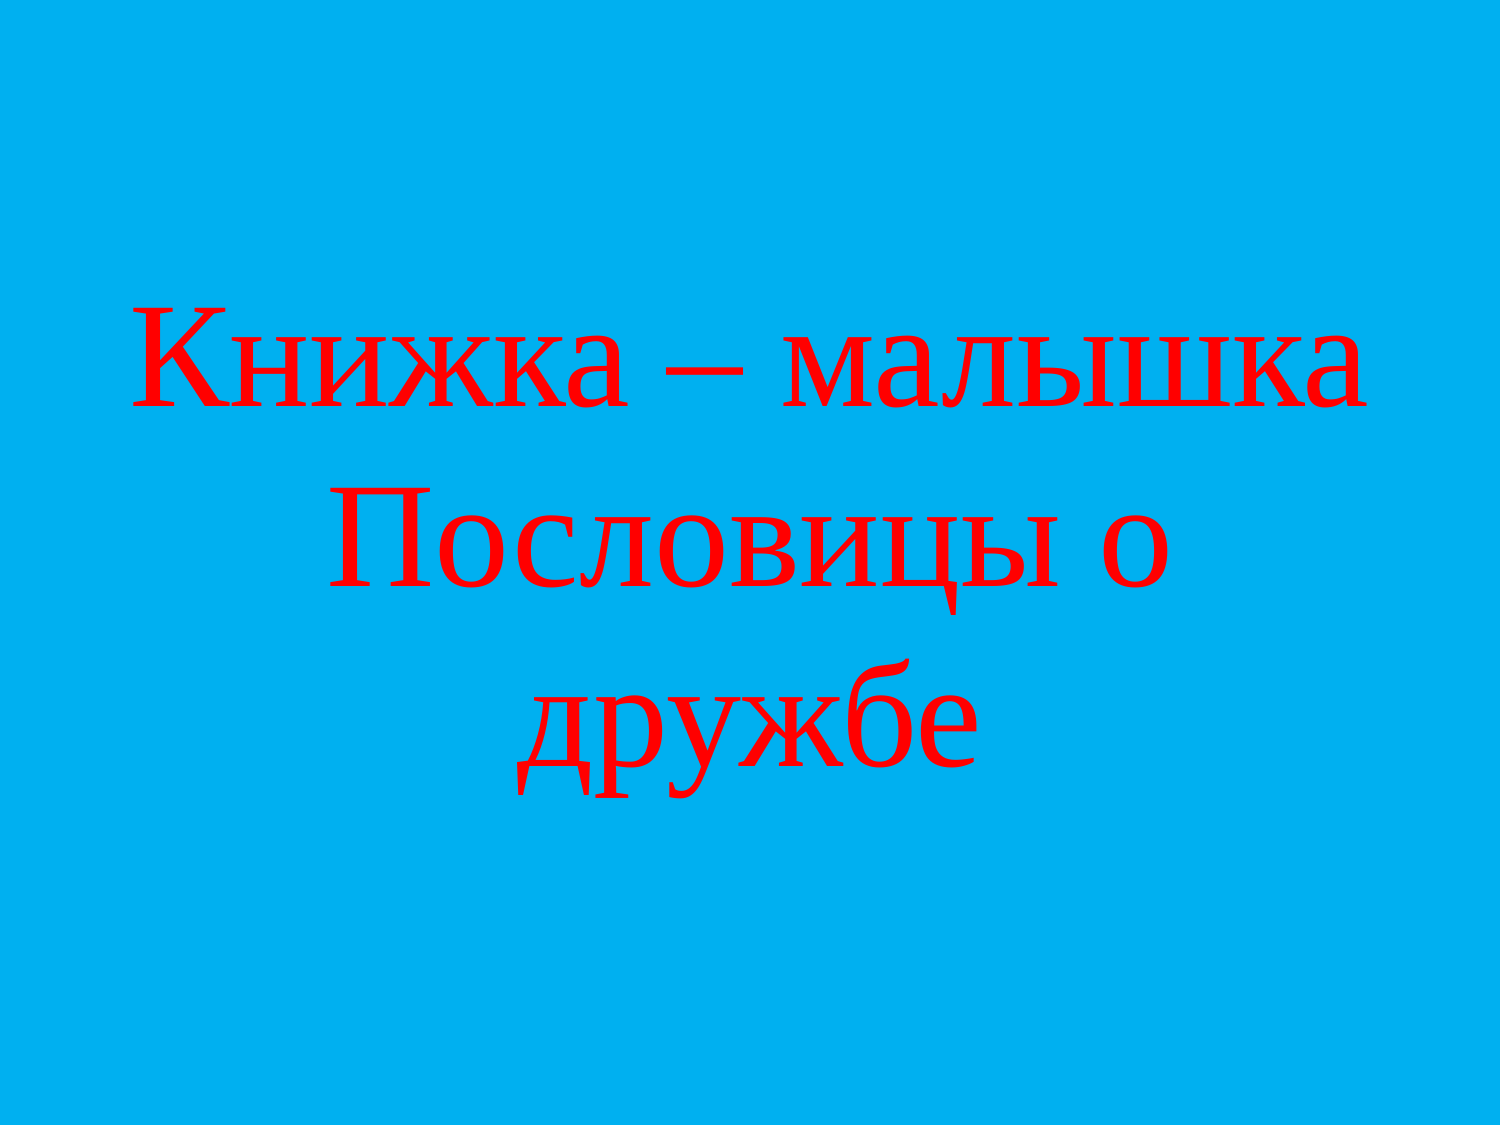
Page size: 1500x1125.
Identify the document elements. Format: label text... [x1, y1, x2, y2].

title Книжка – малышка Пословицы о дружбе [75, 45, 1425, 1008]
